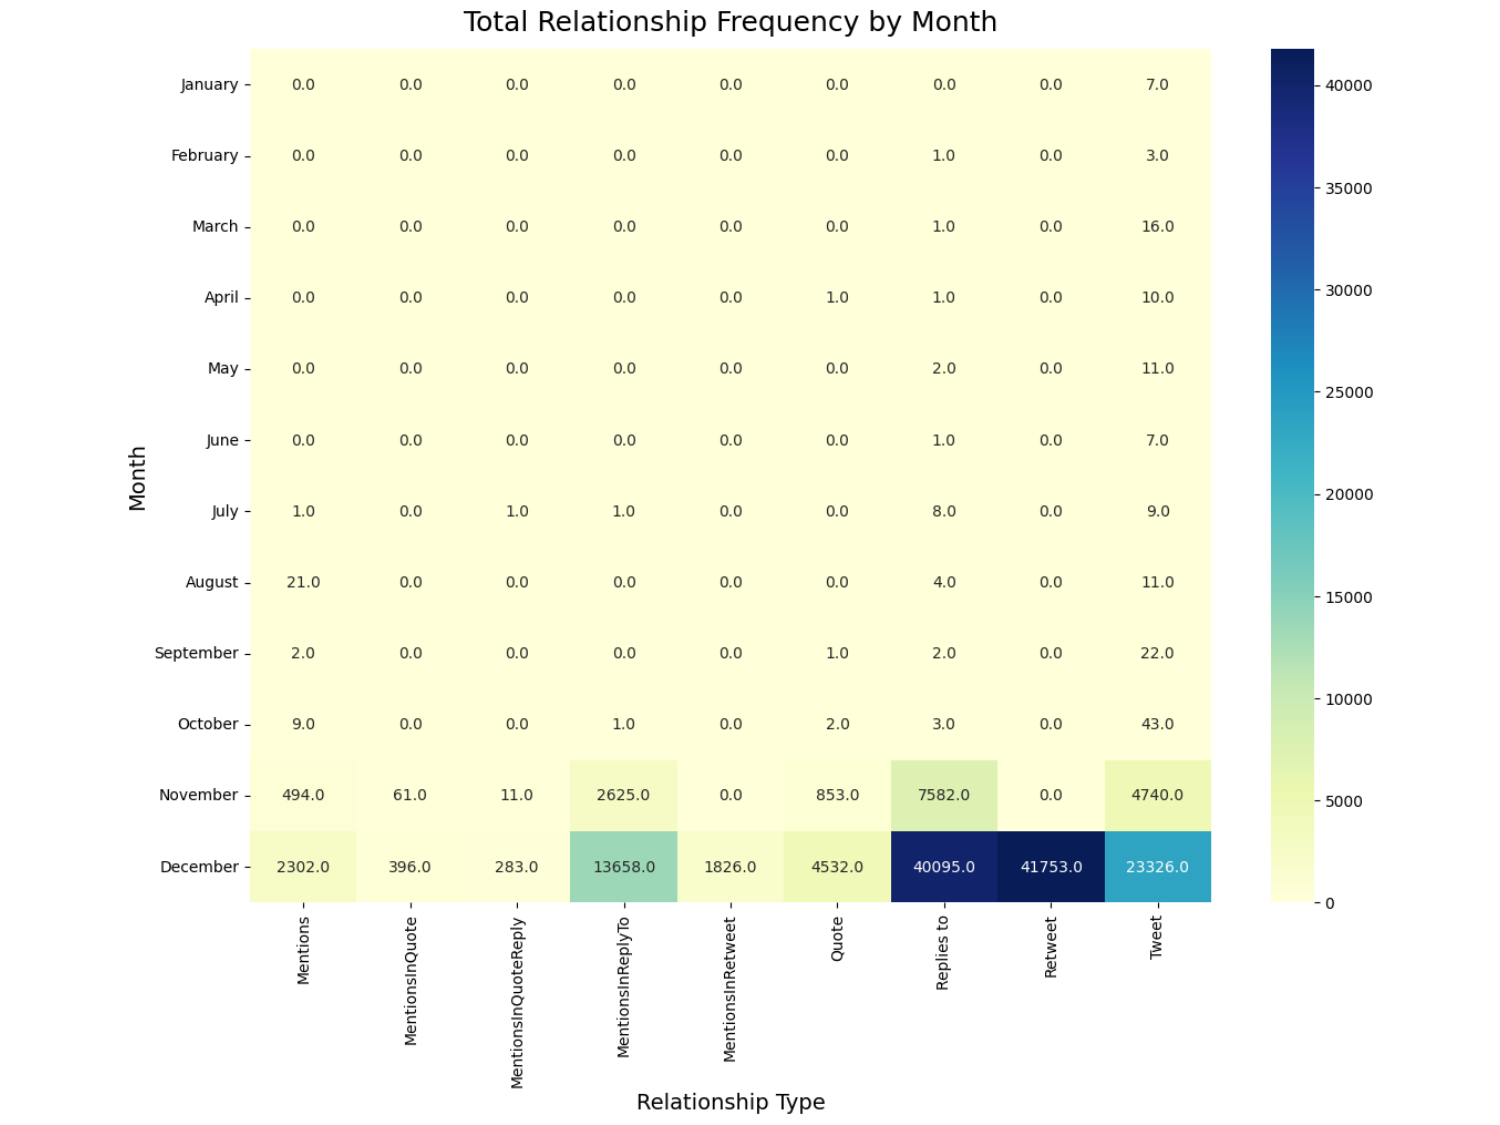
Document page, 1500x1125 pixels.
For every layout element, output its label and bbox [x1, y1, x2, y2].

picture [115, 0, 1385, 1125]
